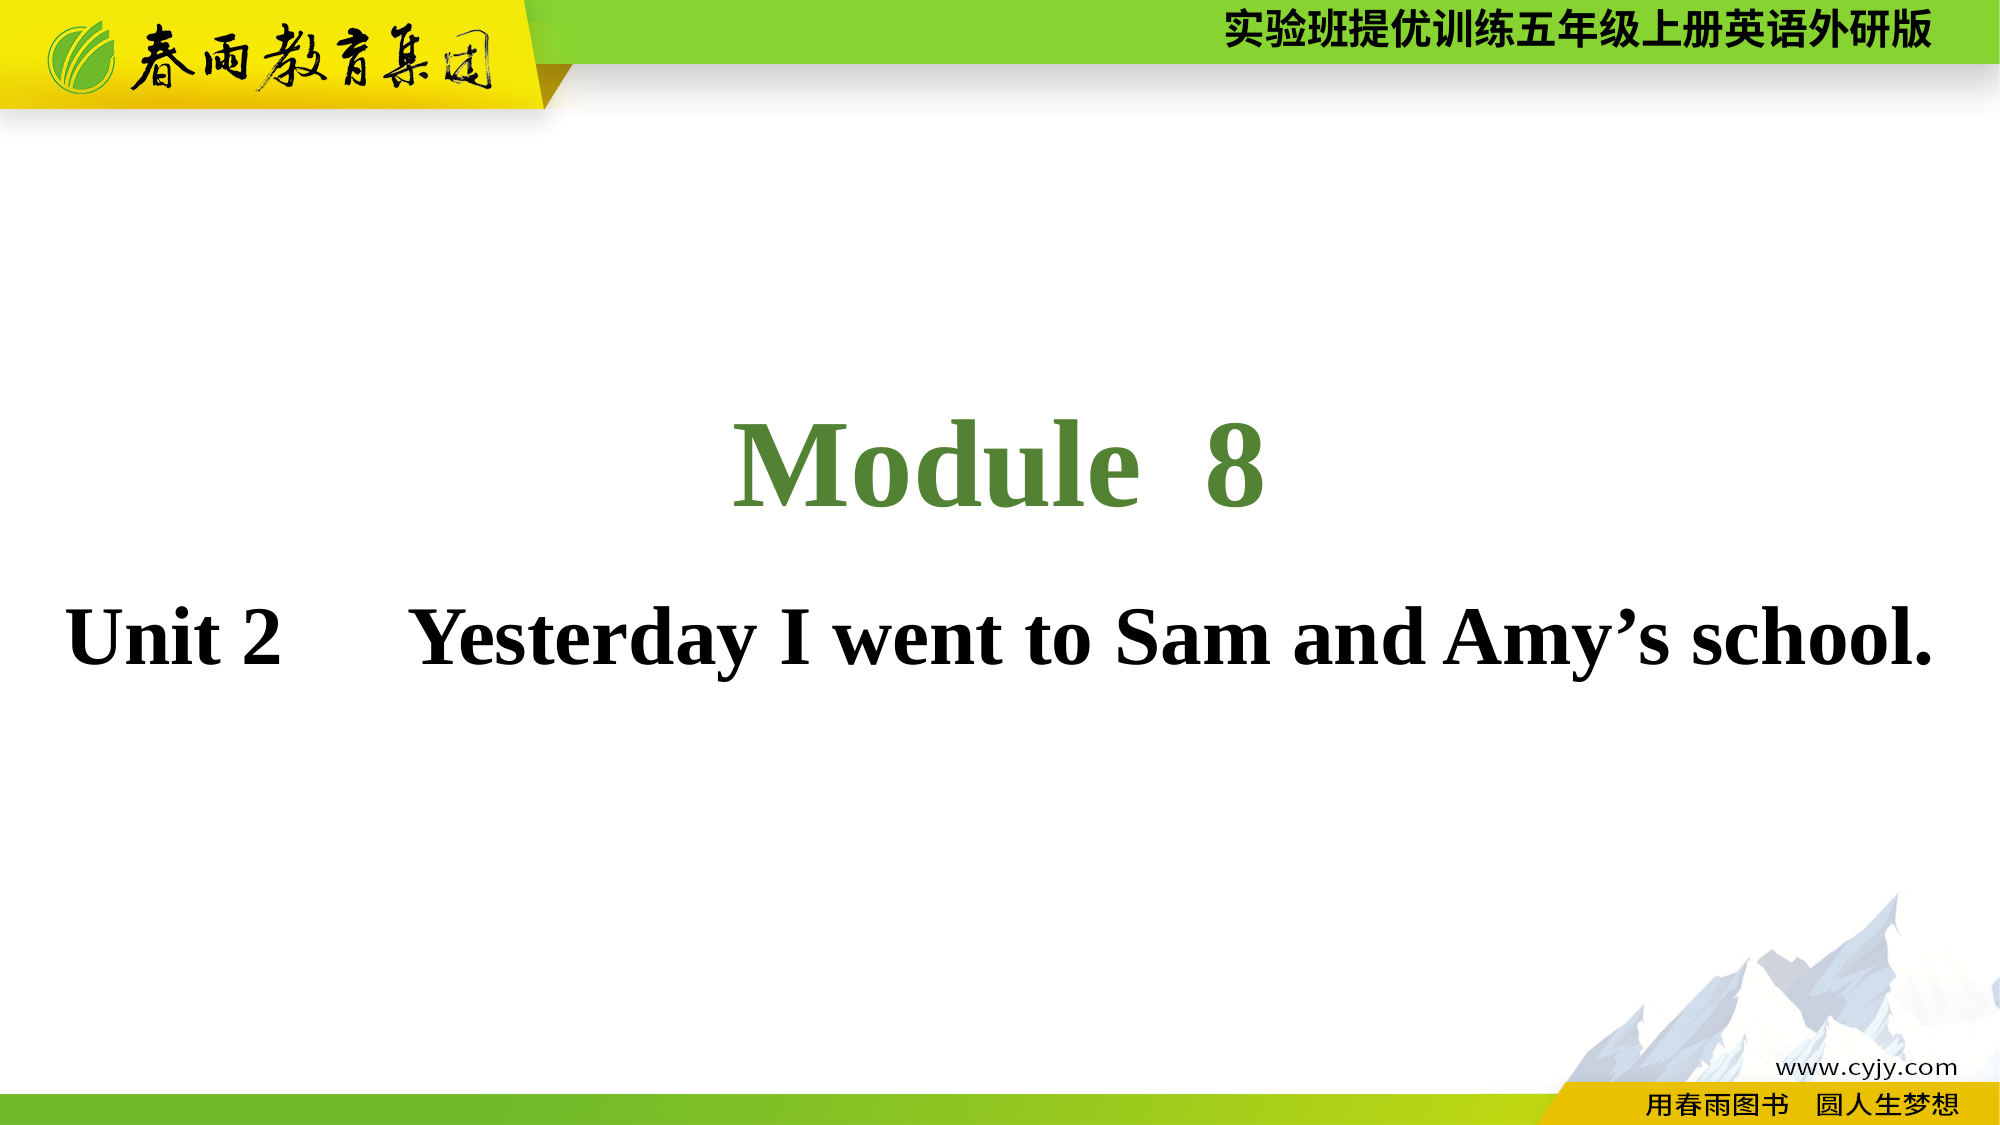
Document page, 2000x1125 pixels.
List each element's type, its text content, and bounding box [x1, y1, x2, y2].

picture [0, 0, 2000, 298]
picture [0, 689, 2000, 1125]
text_box Module 8 Unit 2 Yesterday I went to Sam and Amy’s school. [0, 298, 2000, 689]
